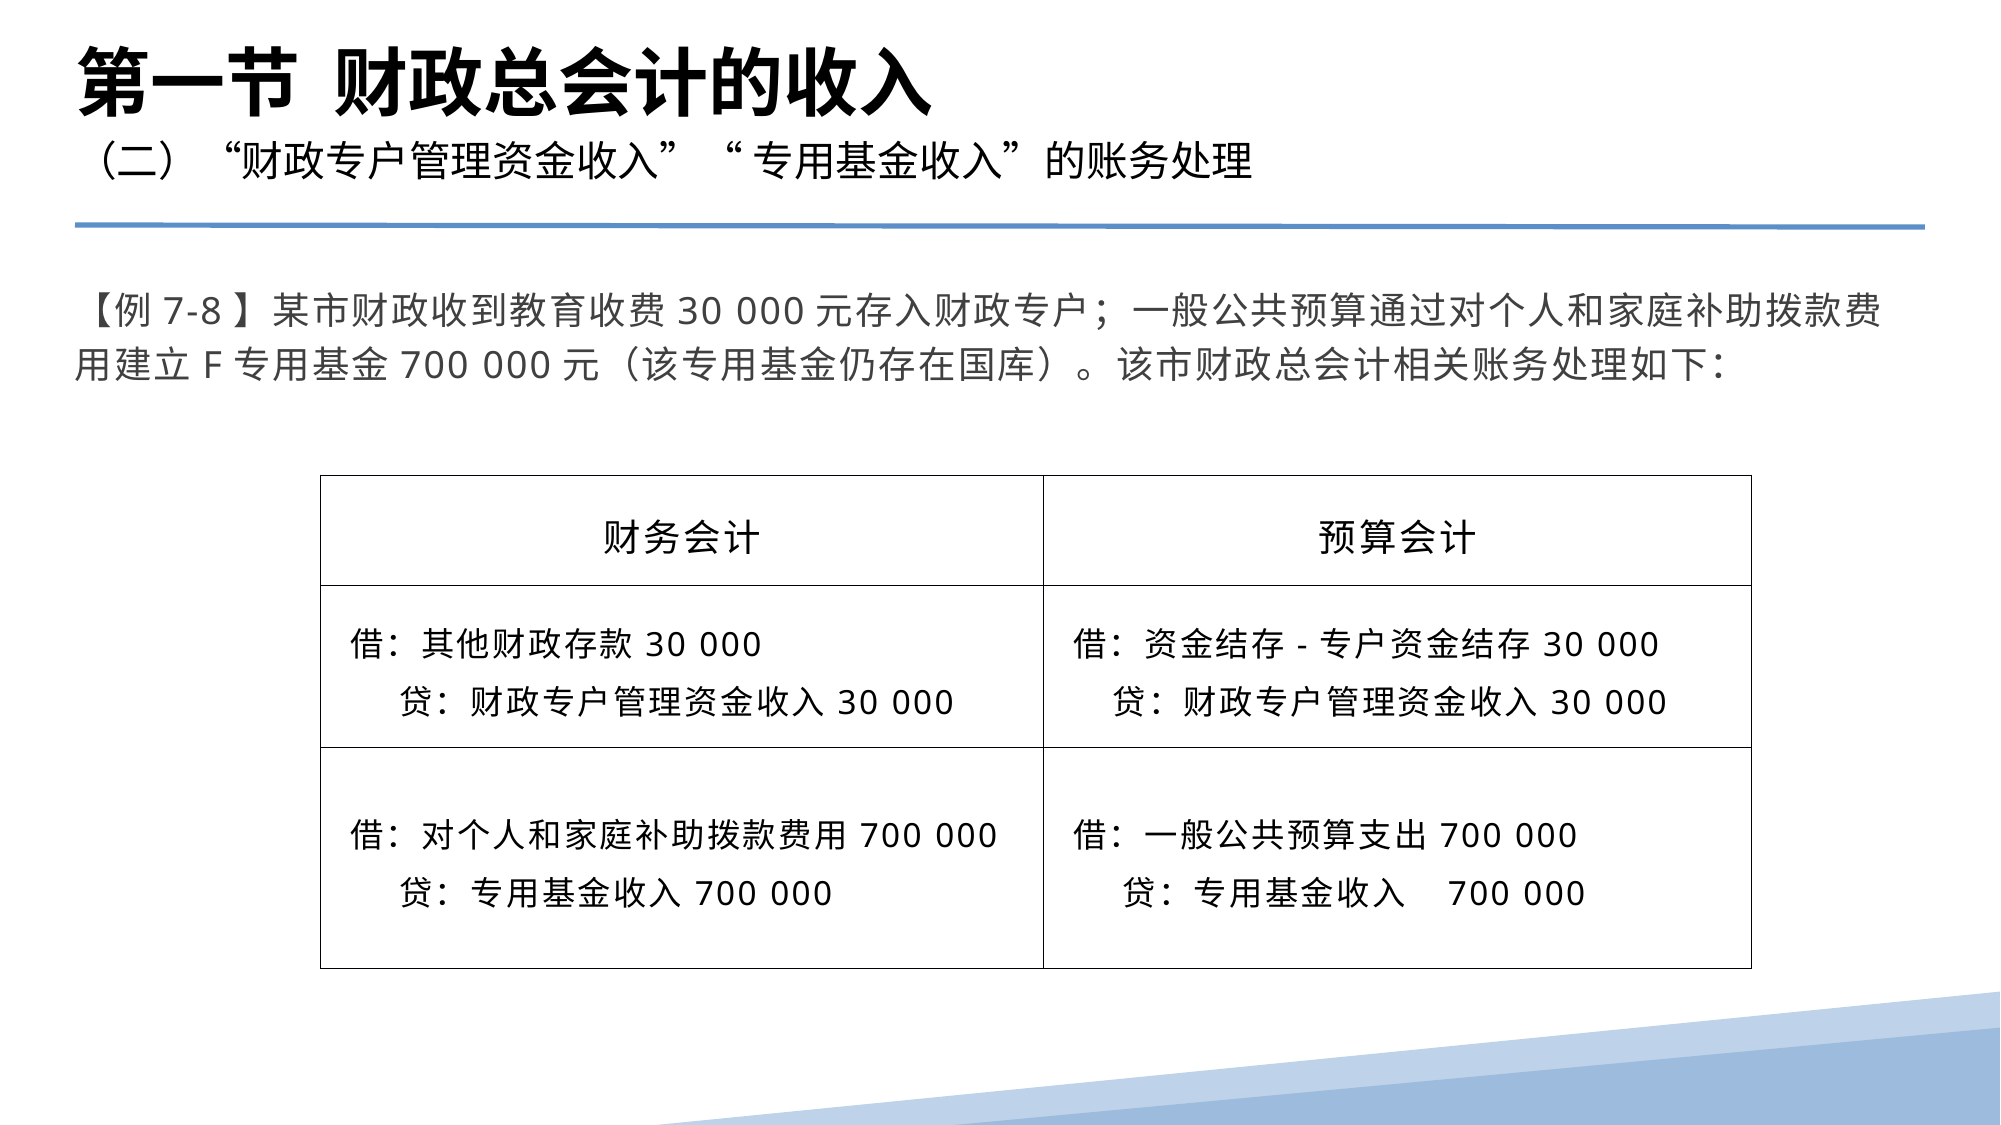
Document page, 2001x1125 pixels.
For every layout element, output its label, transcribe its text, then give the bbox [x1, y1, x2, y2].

text_box 第一节 财政总会计的收入 [75, 24, 1925, 124]
table_cell 借：资金结存-专户资金结存30 000 贷：财政专户管理资金收入30 000 [1044, 586, 1751, 747]
table_header 预算会计 [1044, 476, 1751, 585]
text_box 【例7-8】某市财政收到教育收费30 000元存入财政专户；一般公共预算通过对个人和家庭补助拨款费用建立F专用基金700 000元（该专用基金仍存在国库）。该市财政总会计相关账务处理如下： [64, 200, 1915, 420]
table_cell 借：对个人和家庭补助拨款费用700 000 贷：专用基金收入700 000 [321, 748, 1043, 968]
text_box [656, 991, 2000, 1125]
table_cell 借：其他财政存款30 000 贷：财政专户管理资金收入30 000 [321, 586, 1043, 747]
text_box （二）“财政专户管理资金收入”“ 专用基金收入”的账务处理 [75, 124, 1925, 200]
table_cell 借：一般公共预算支出700 000 贷：专用基金收入 700 000 [1044, 748, 1751, 968]
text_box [74, 224, 1925, 228]
table_header 财务会计 [321, 476, 1043, 585]
